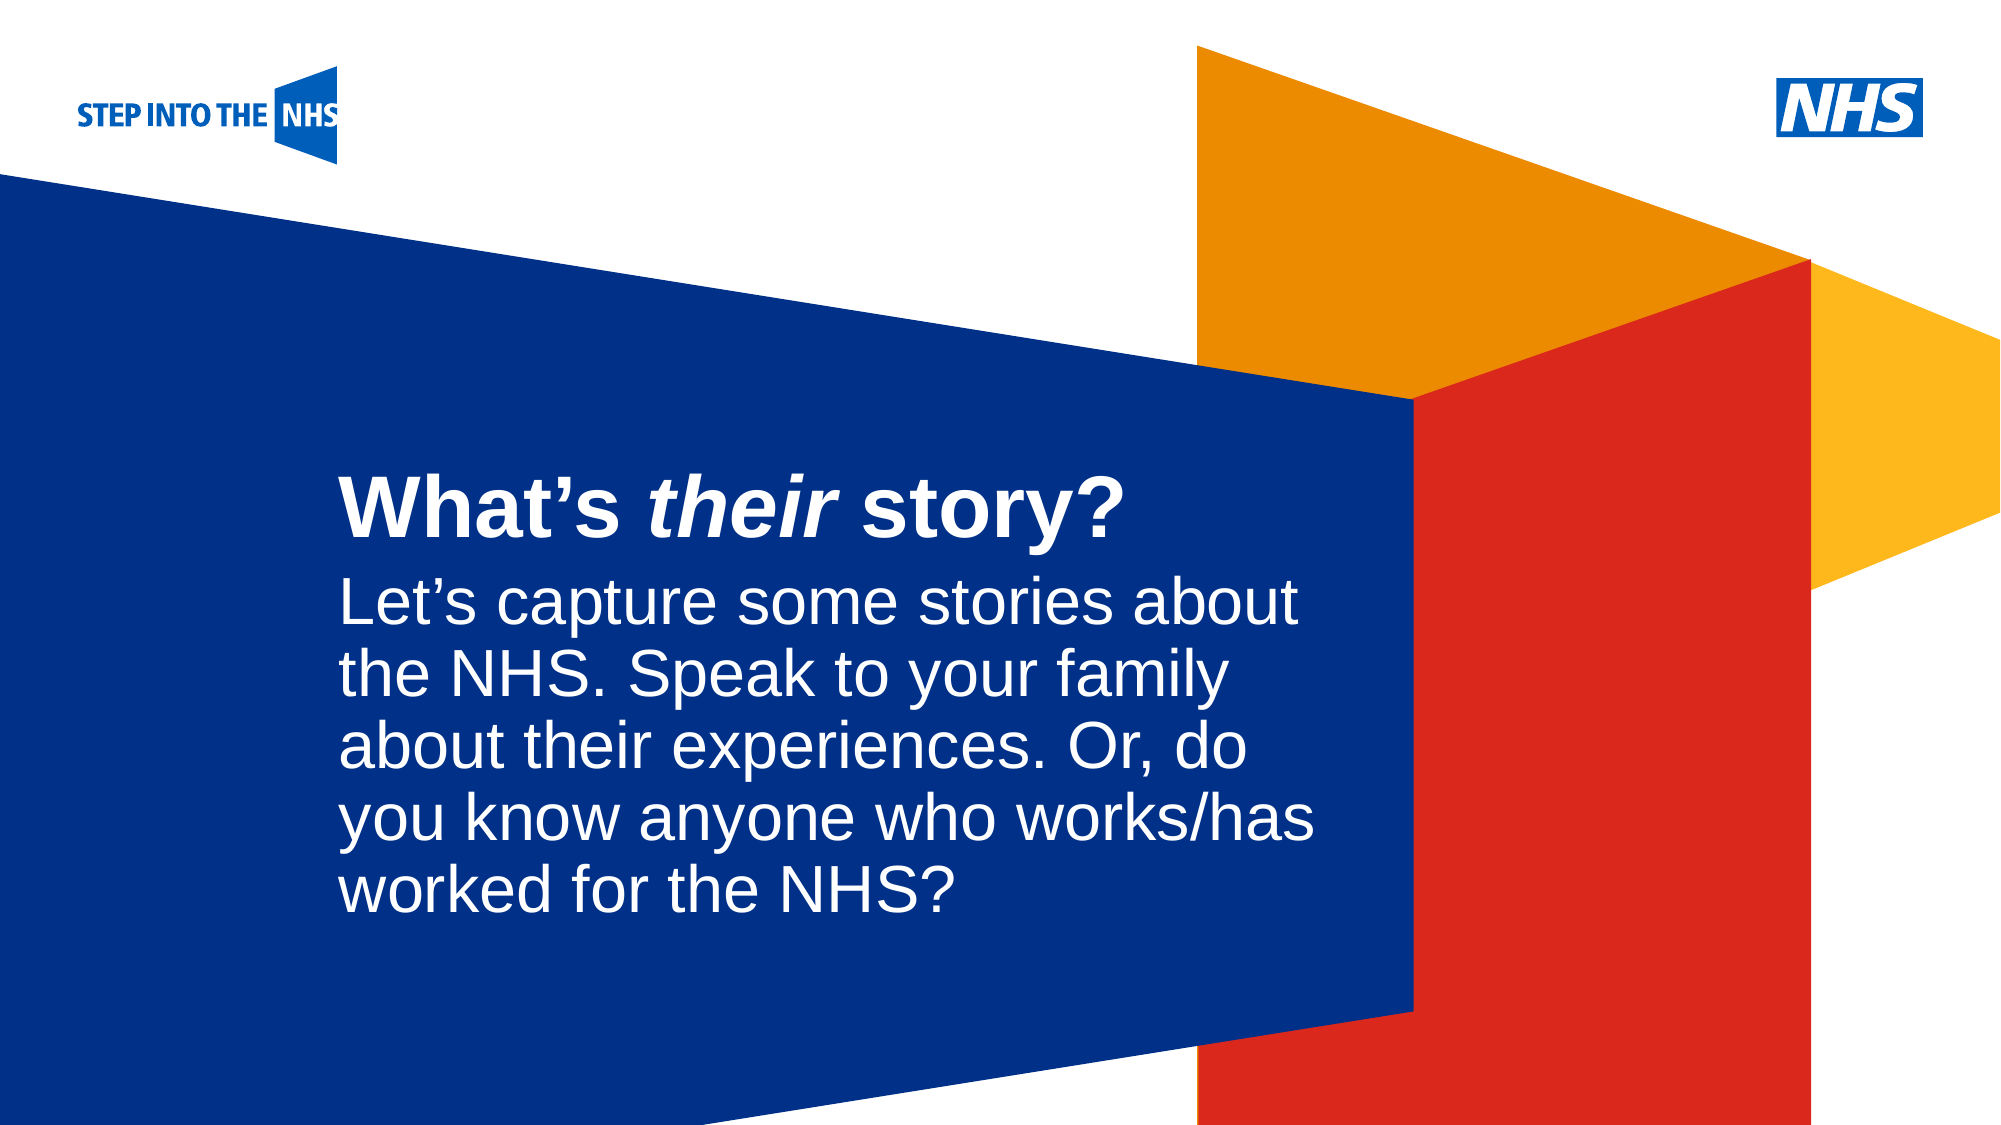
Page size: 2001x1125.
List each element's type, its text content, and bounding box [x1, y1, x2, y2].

list What’s their story? Let’s capture some stories about the NHS. Speak to your family about their experiences. Or, do you know anyone who works/has worked for the NHS? [338, 461, 1346, 955]
